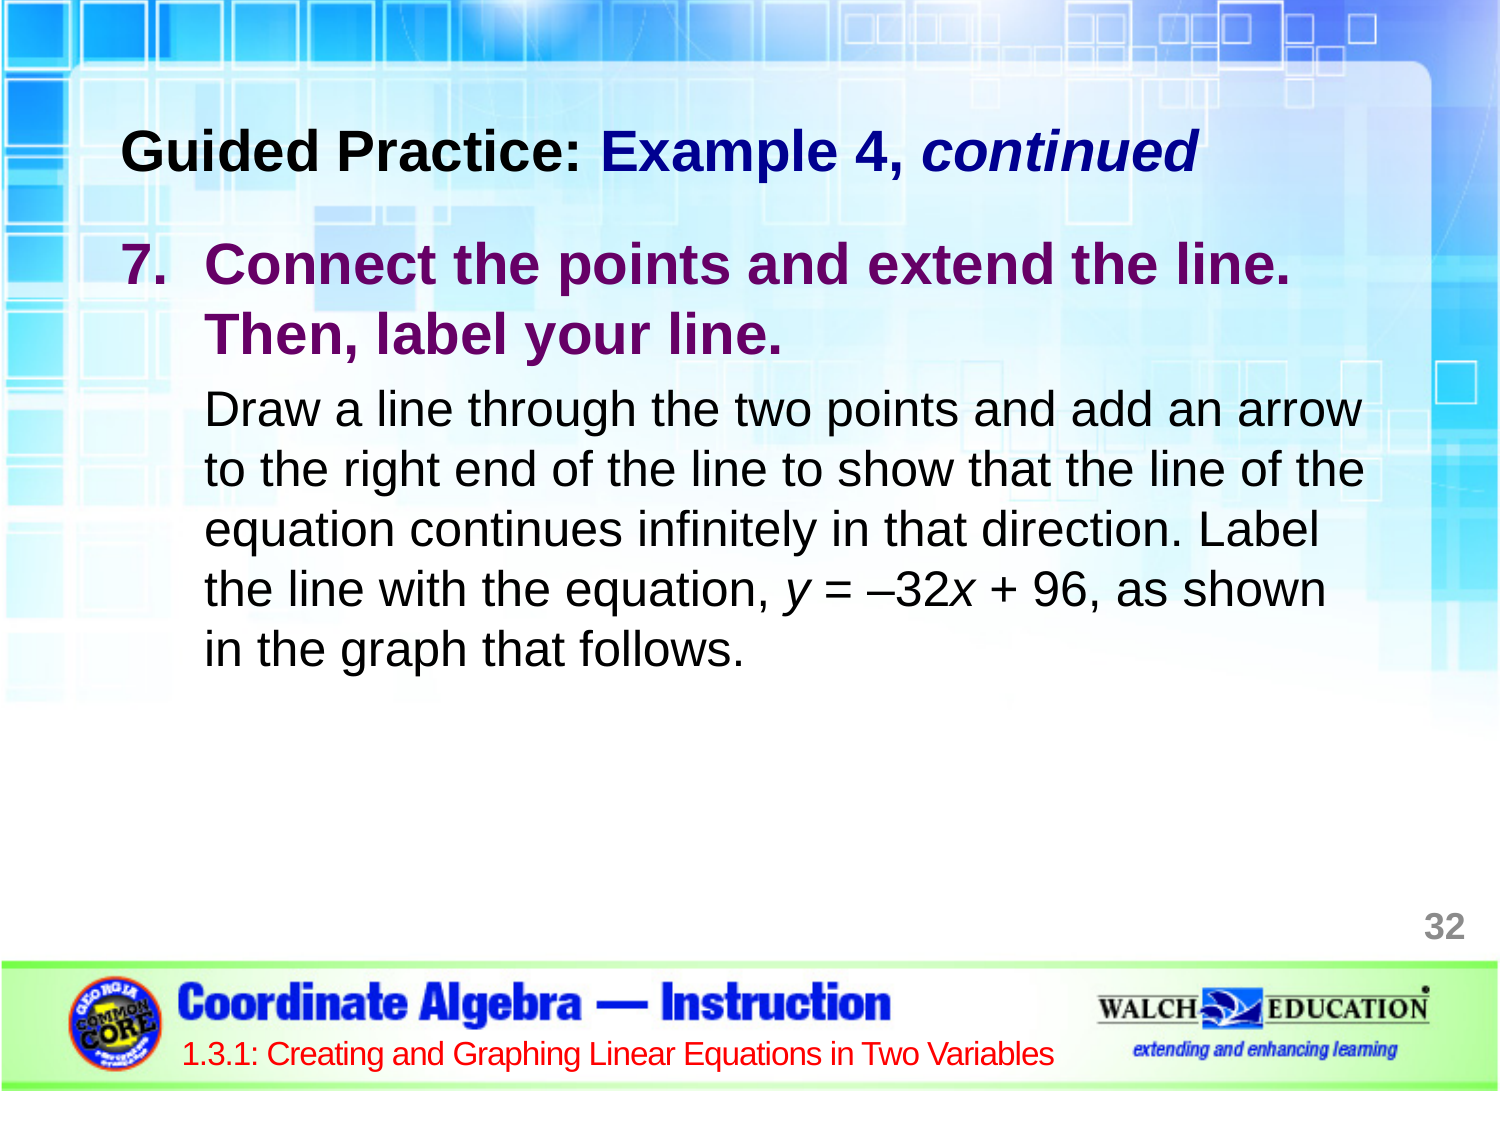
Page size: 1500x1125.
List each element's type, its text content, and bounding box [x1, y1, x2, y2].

picture [1, 0, 1500, 1091]
slide_number 32 [1361, 901, 1481, 949]
list 1.3.1: Creating and Graphing Linear Equations in Two Variables [166, 1024, 1186, 1074]
subtitle Guided Practice: Example 4, continued Connect the points and extend the line. Then, label your line. Draw a line through the two points and add an arrow to the right end of the line to show that the line of the equation continues infinitely in that direction. Label the line with the equation, y = –32x + 96, as shown in the graph that follows. [105, 105, 1394, 925]
